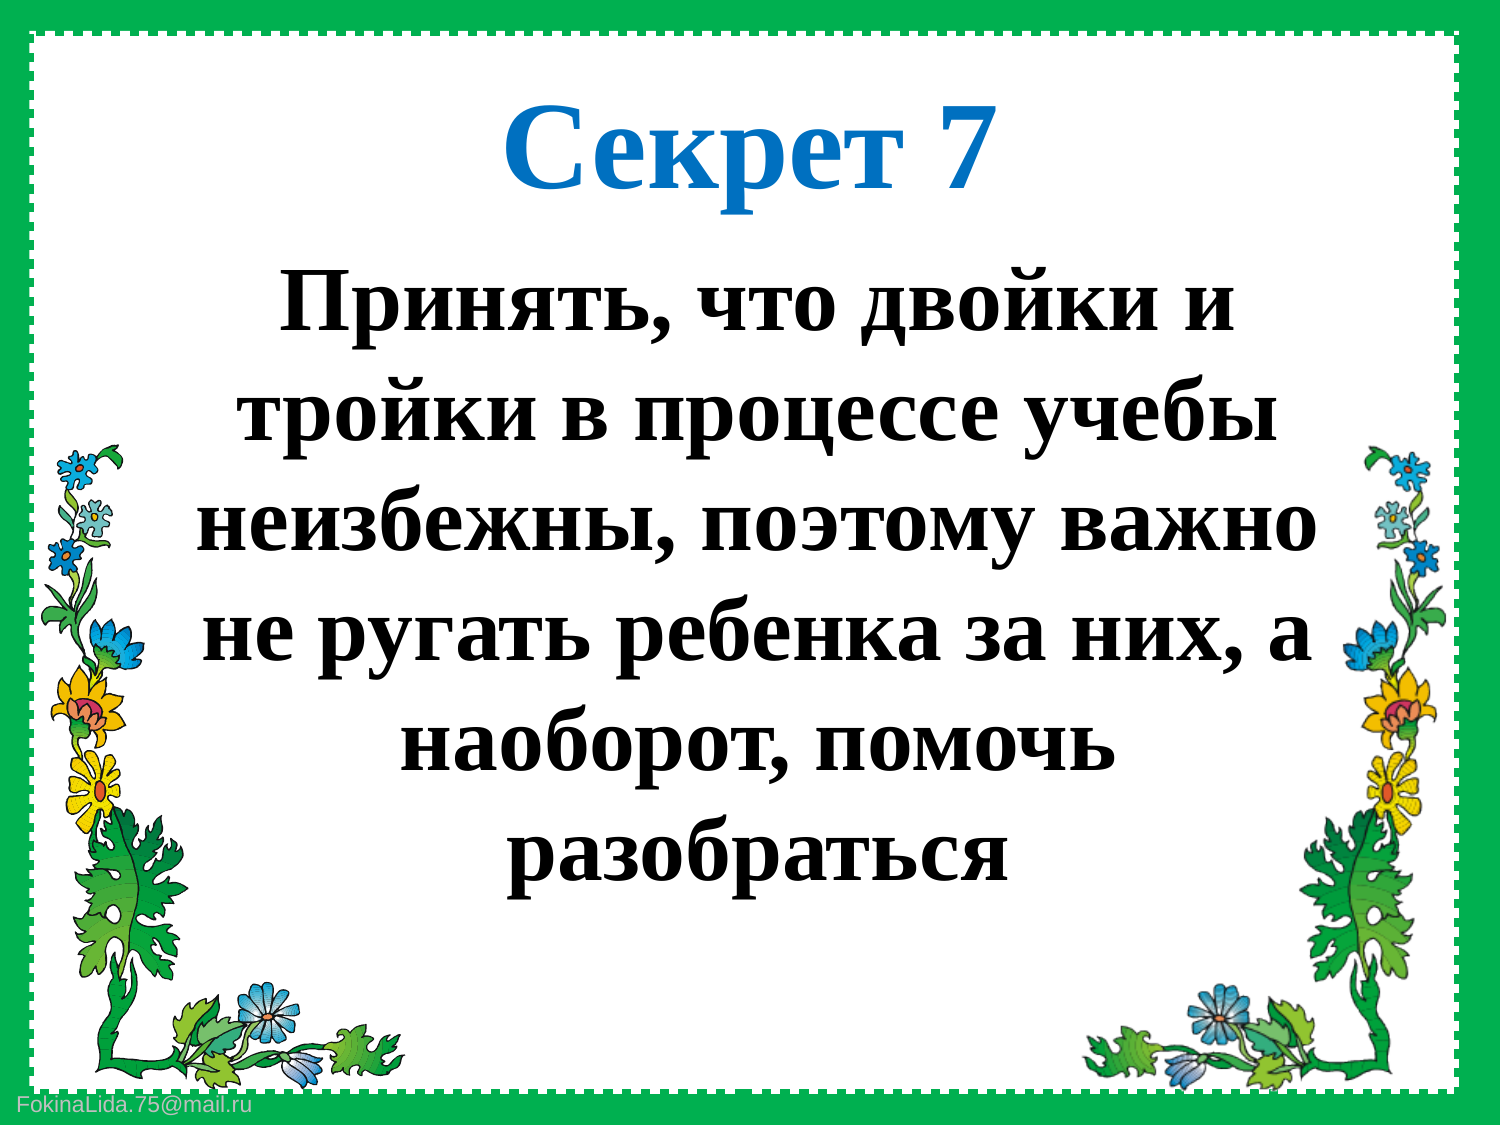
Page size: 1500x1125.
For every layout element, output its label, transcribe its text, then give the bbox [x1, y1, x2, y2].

list Принять, что двойки и тройки в процессе учебы неизбежны, поэтому важно не ругать ребенка за них, а наоборот, помочь разобраться [176, 233, 1341, 1035]
picture [1080, 444, 1448, 1093]
title Секрет 7 [75, 45, 1425, 233]
